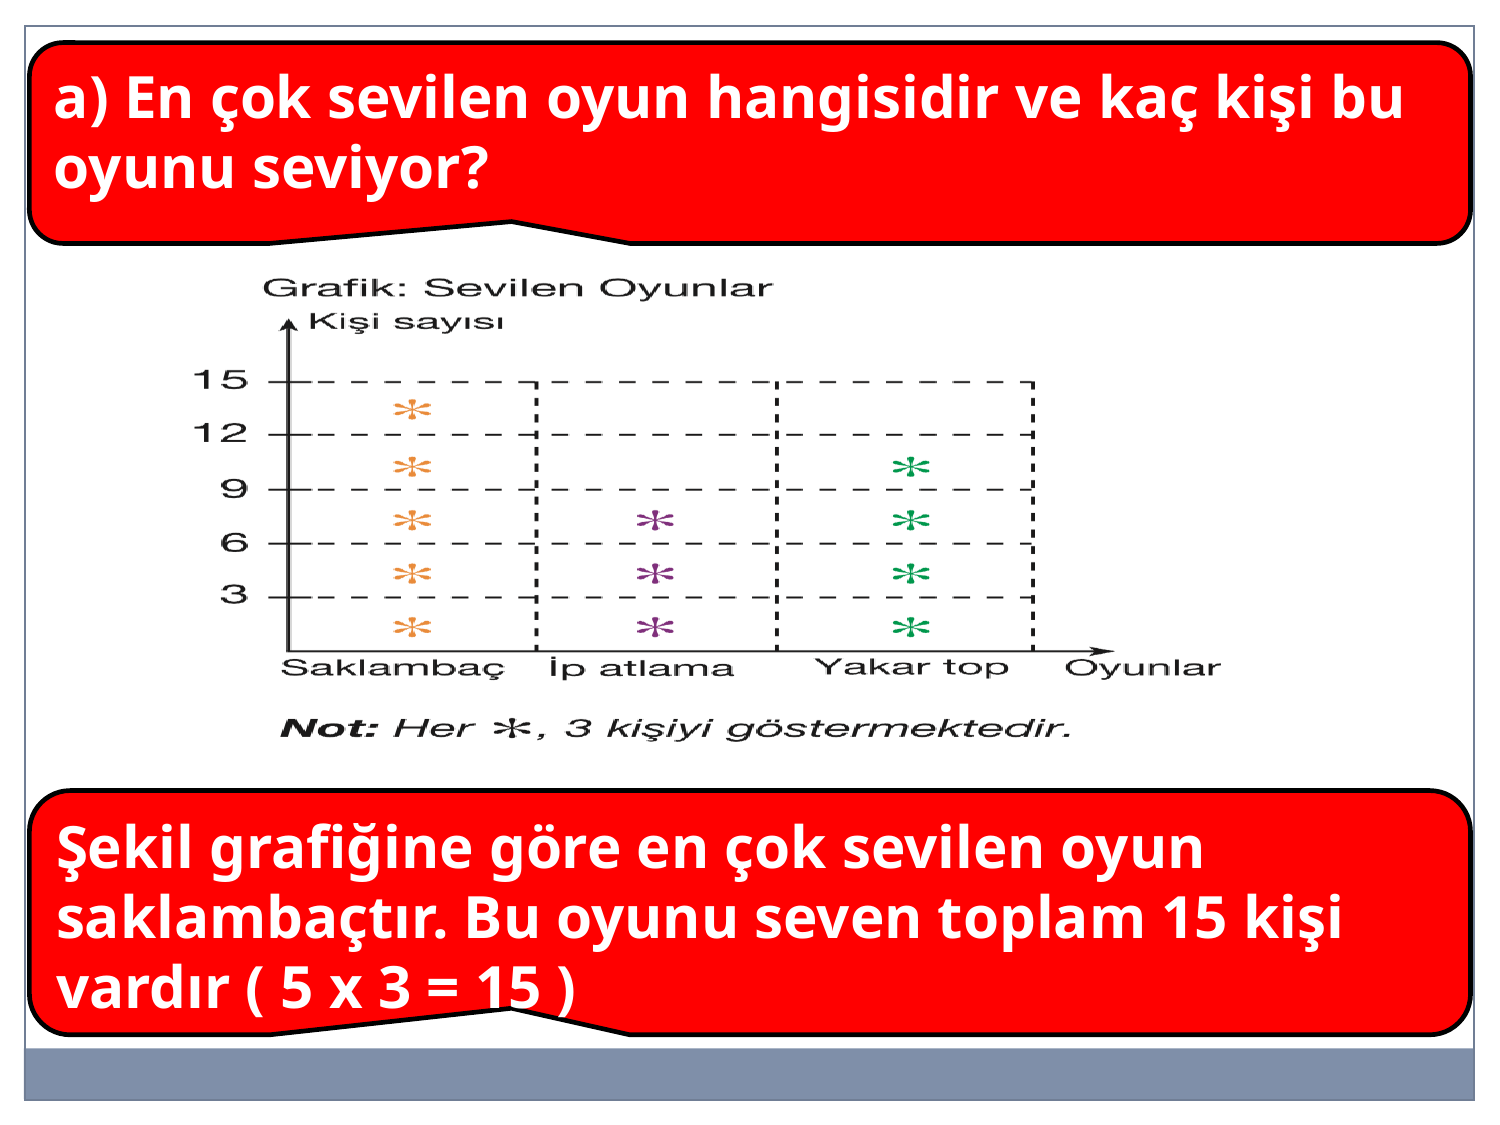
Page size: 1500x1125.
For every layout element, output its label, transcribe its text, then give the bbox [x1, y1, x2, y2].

picture [194, 266, 1235, 752]
text_box a) En çok sevilen oyun hangisidir ve kaç kişi bu oyunu seviyor? [29, 42, 1471, 244]
text_box Şekil grafiğine göre en çok sevilen oyun saklambaçtır. Bu oyunu seven toplam 15 kişi vardır ( 5 x 3 = 15 ) [29, 790, 1471, 1035]
